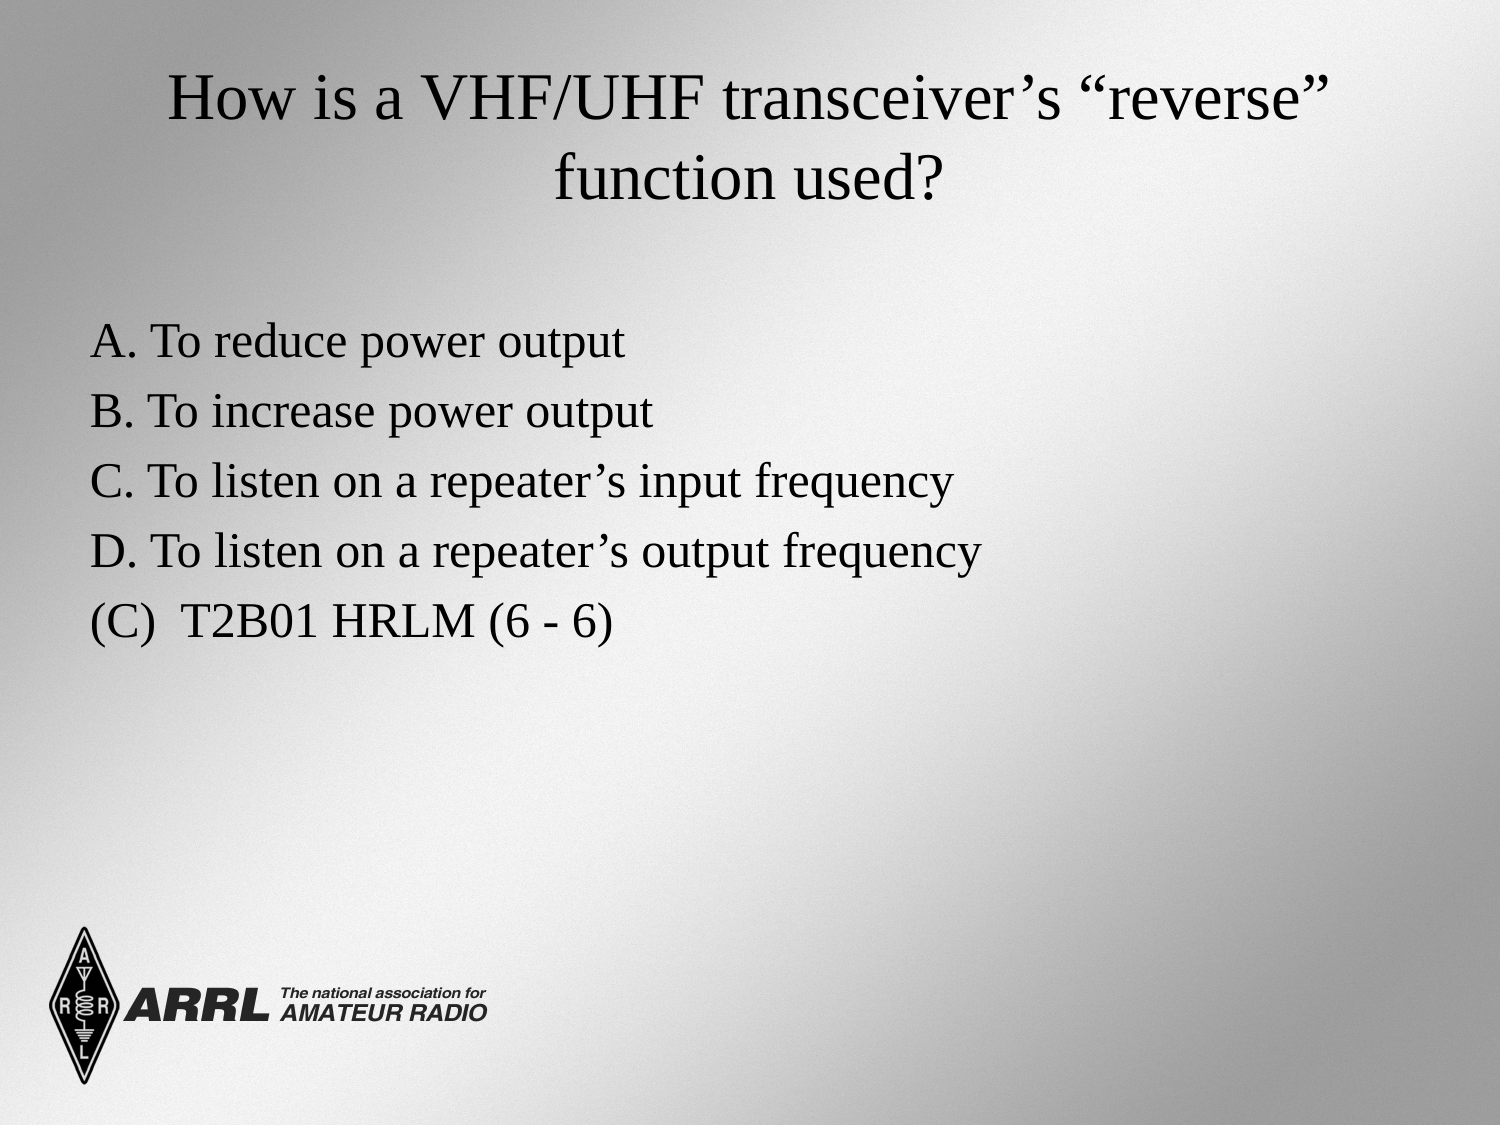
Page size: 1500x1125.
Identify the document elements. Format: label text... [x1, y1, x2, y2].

list A. To reduce power output B. To increase power output C. To listen on a repeater’s input frequency D. To listen on a repeater’s output frequency (C) T2B01 HRLM (6 - 6) [75, 299, 1425, 1005]
picture [0, 0, 1500, 1125]
title How is a VHF/UHF transceiver’s “reverse” function used? [75, 45, 1425, 233]
